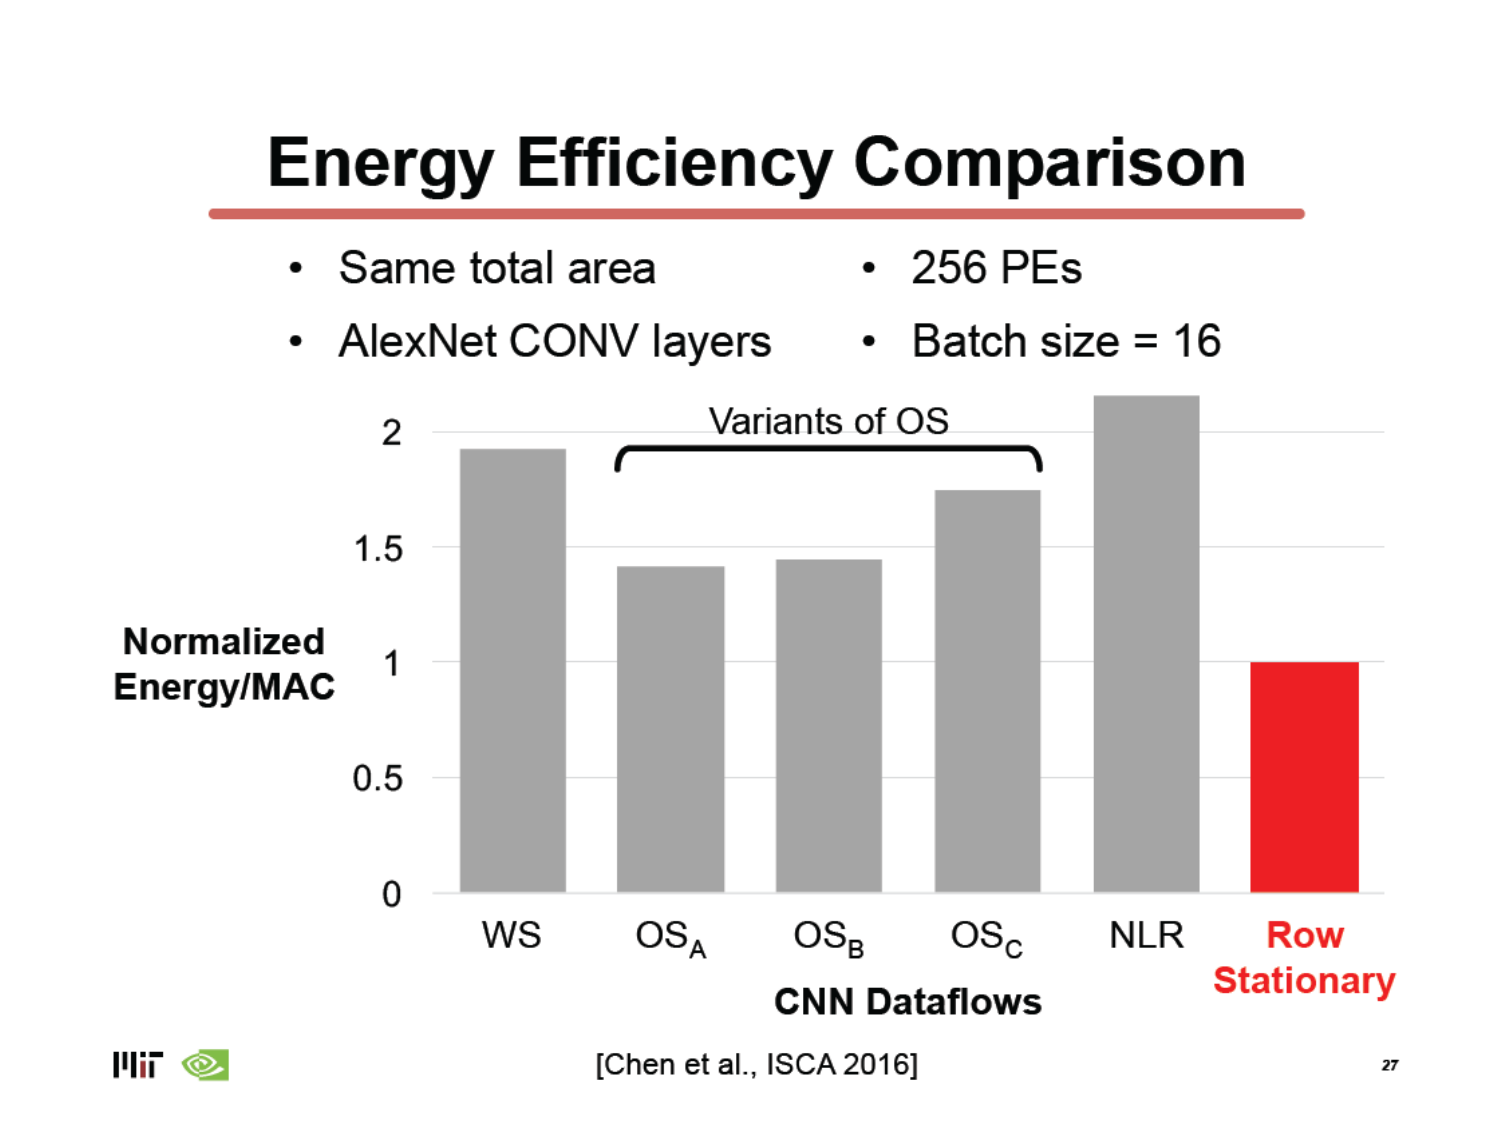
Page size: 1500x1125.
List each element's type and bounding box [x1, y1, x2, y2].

picture [99, 106, 1413, 1091]
